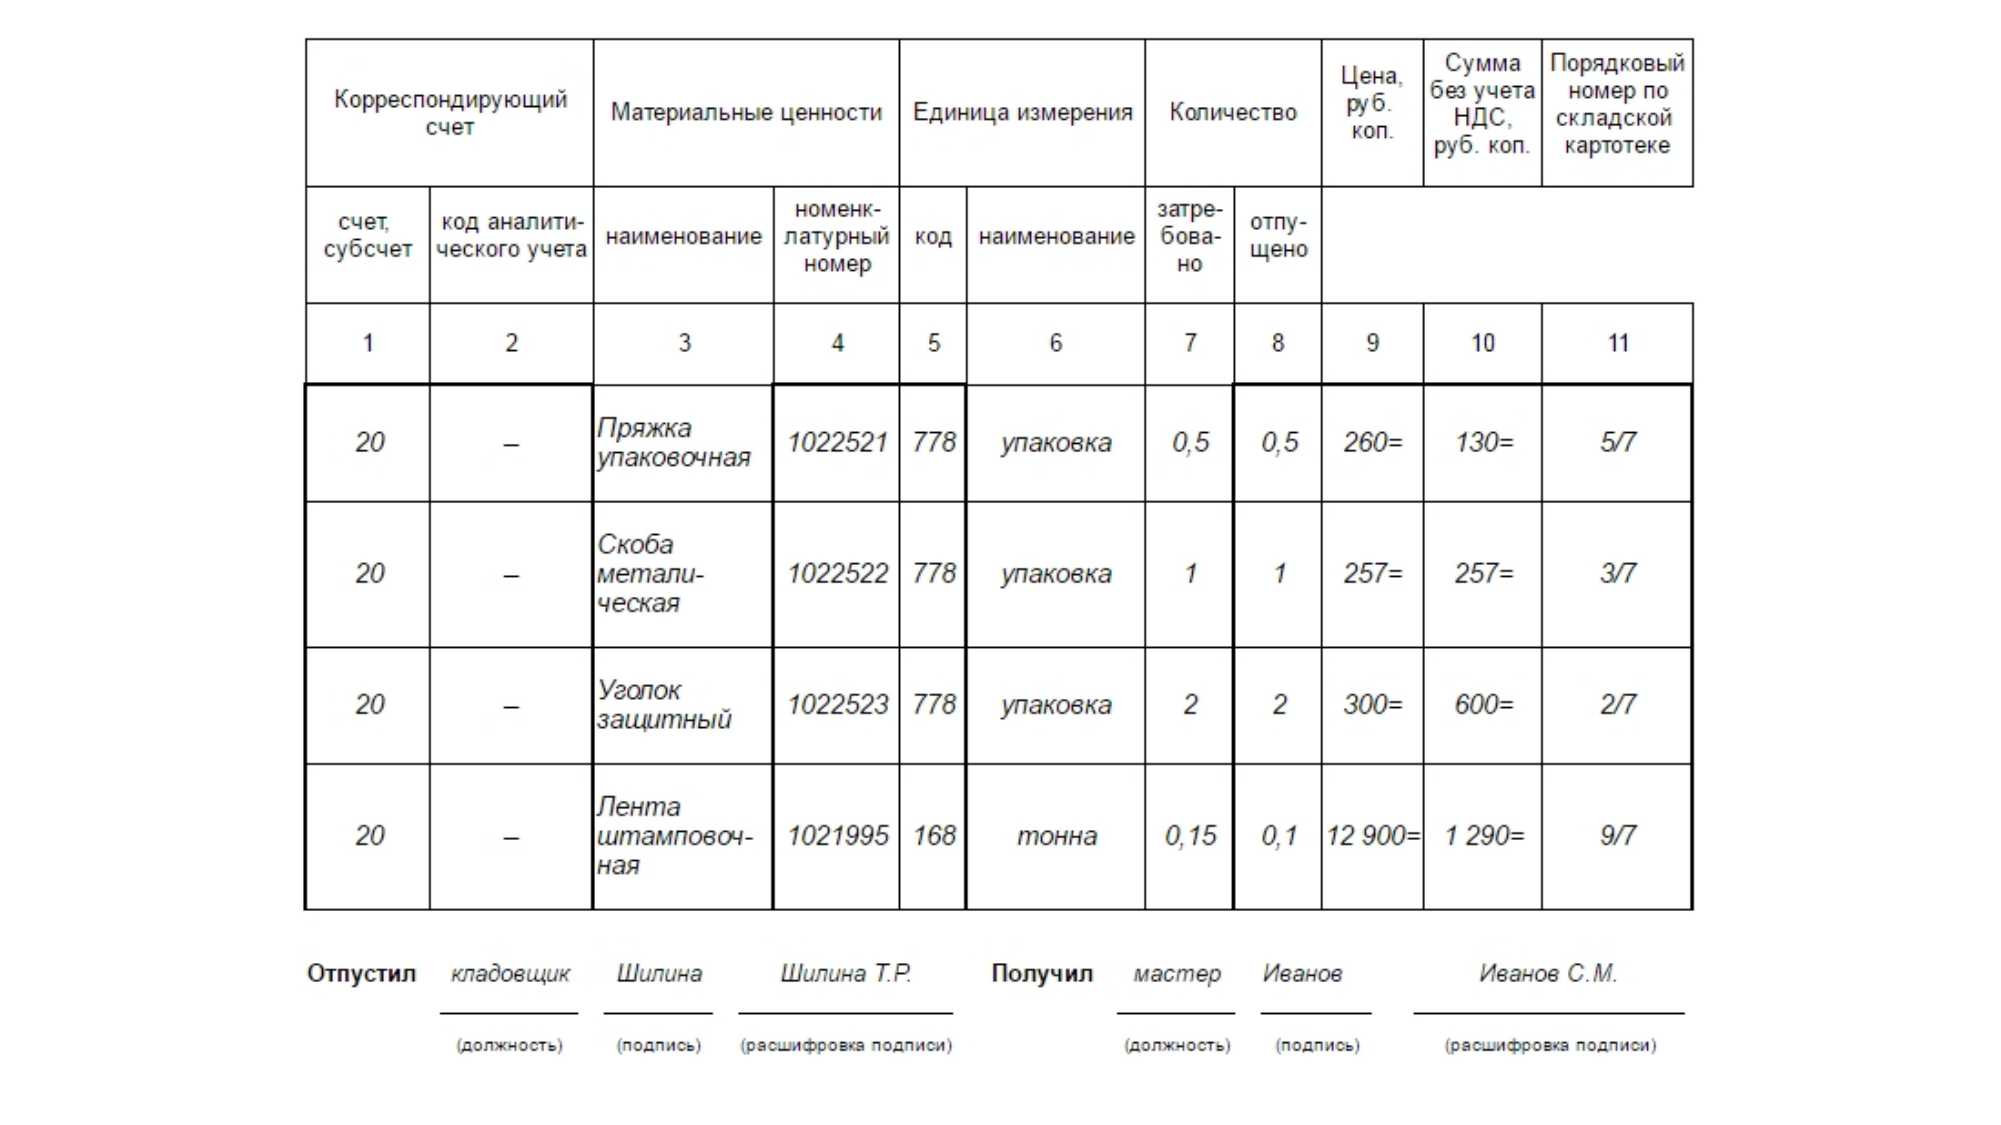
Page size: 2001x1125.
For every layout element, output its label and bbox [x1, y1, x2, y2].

picture [302, 35, 1698, 1064]
